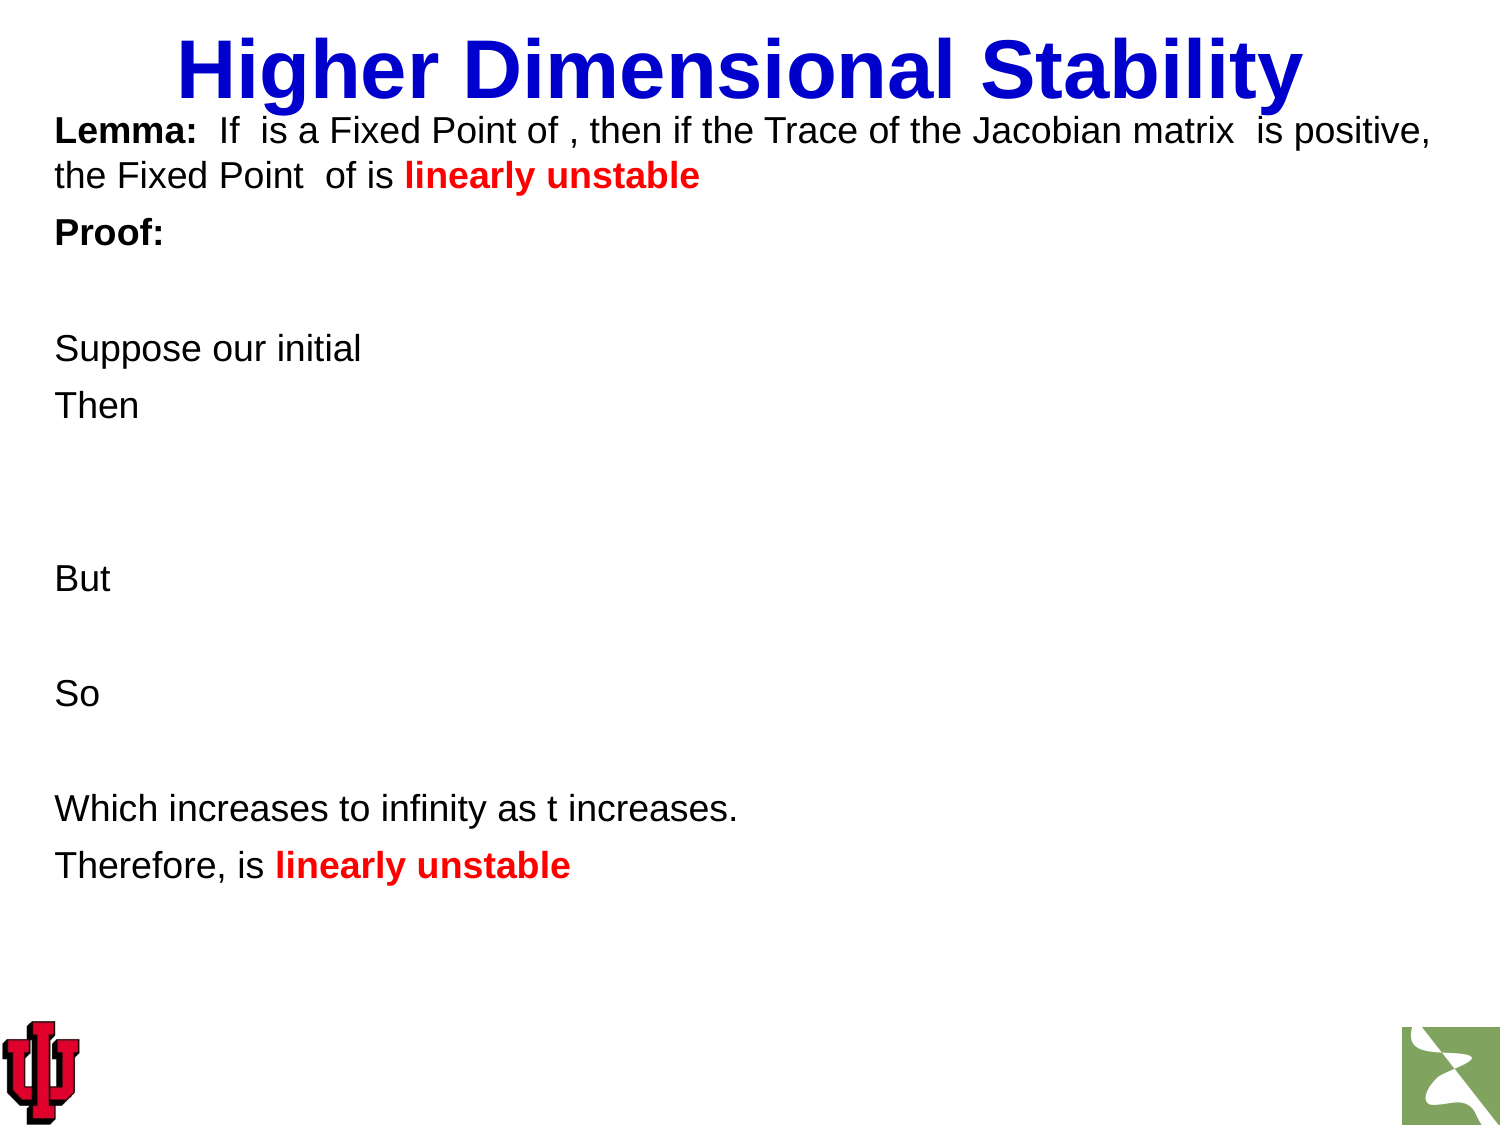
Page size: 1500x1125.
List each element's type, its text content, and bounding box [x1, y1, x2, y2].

picture [0, 1020, 80, 1125]
picture [1402, 1027, 1500, 1125]
title Higher Dimensional Stability [65, 10, 1416, 121]
